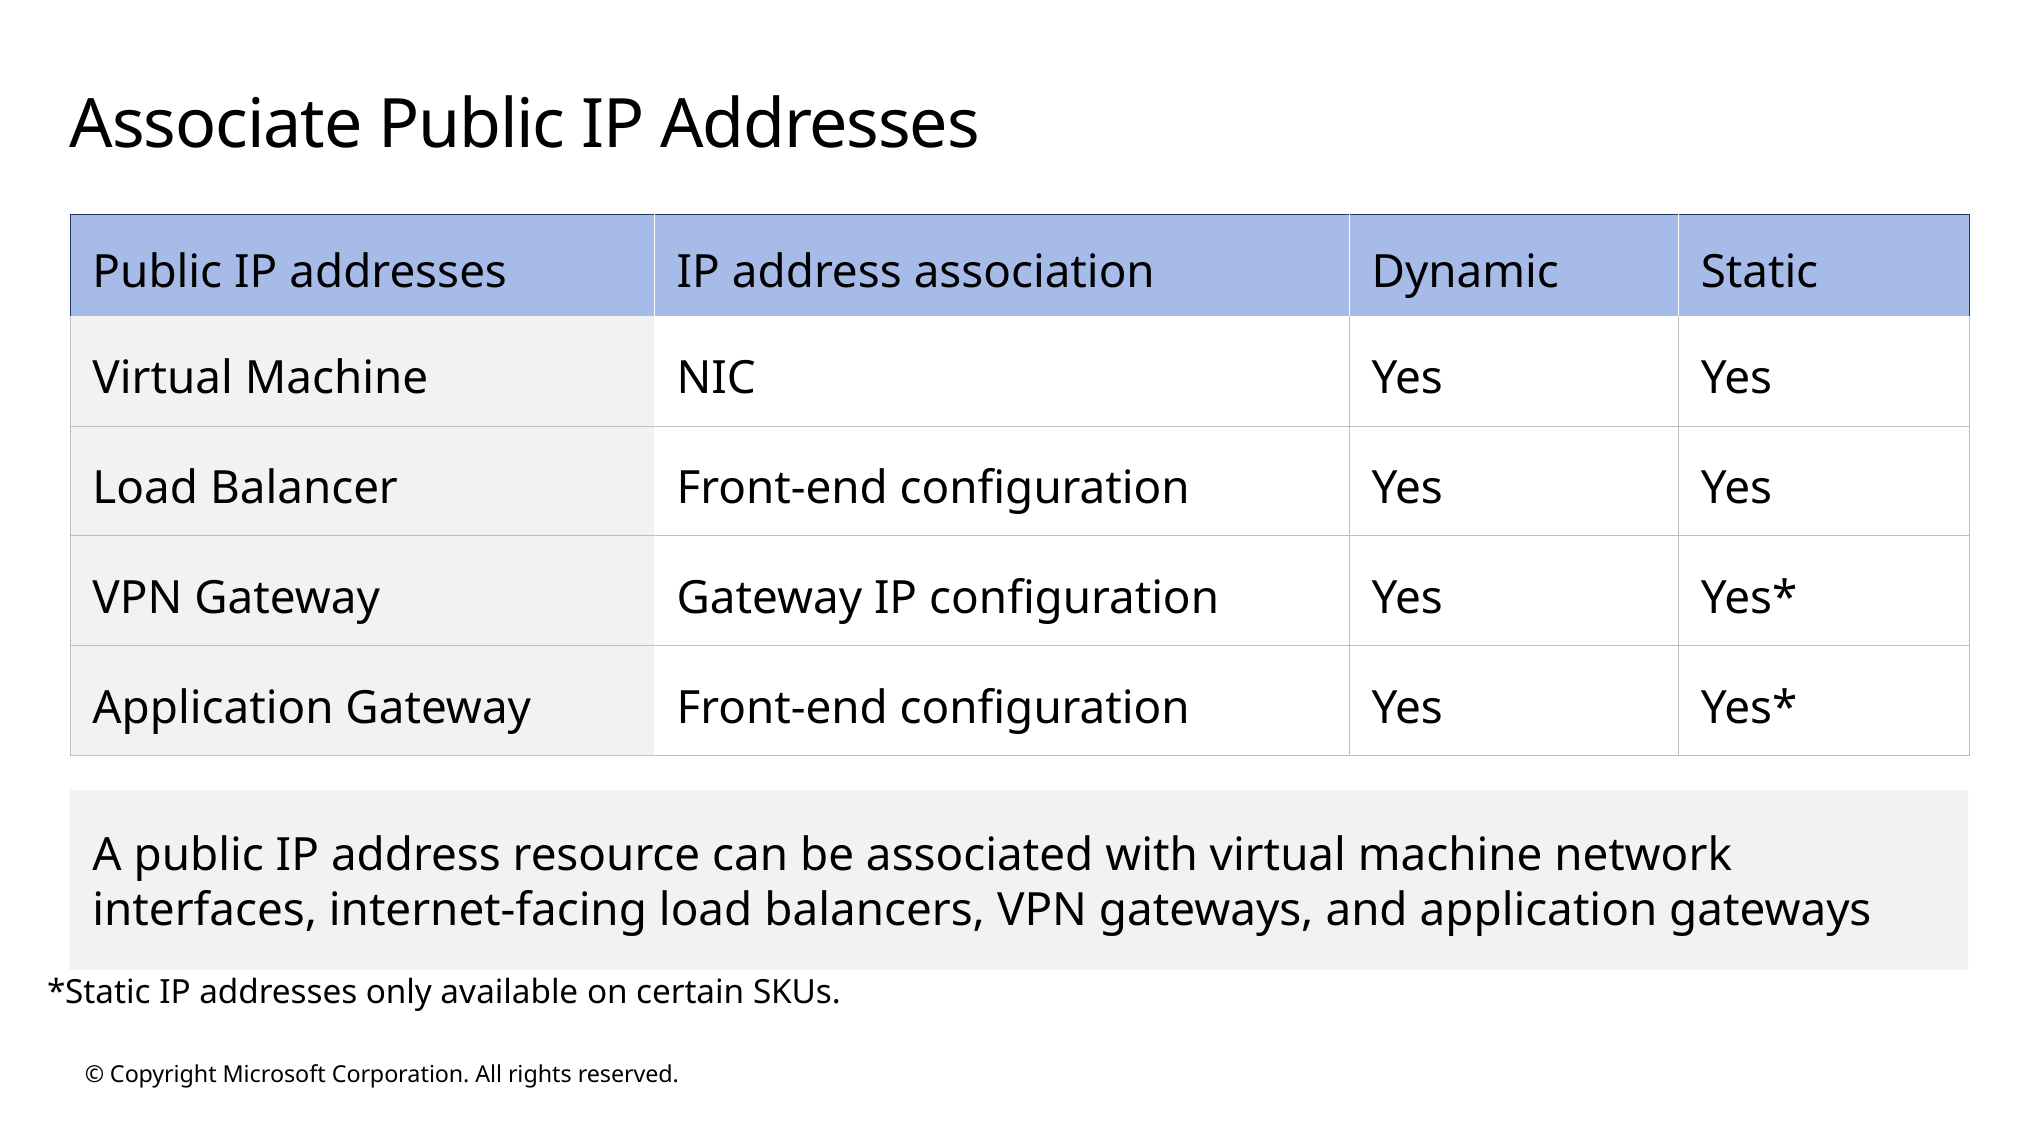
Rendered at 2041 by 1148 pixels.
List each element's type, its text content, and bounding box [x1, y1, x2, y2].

table_header IP address association [655, 215, 1349, 316]
table_cell Virtual Machine [71, 316, 654, 426]
table_cell Yes [1679, 316, 1969, 426]
table_cell Application Gateway [71, 646, 654, 755]
table_cell Load Balancer [71, 427, 654, 535]
text_box *Static IP addresses only available on certain SKUs. [47, 969, 843, 1010]
table_cell Yes* [1679, 536, 1969, 645]
table_cell Front-end configuration [654, 646, 1349, 755]
table_cell Front-end configuration [654, 427, 1349, 535]
table_cell NIC [654, 316, 1349, 426]
text_box A public IP address resource can be associated with virtual machine network interfaces, internet-facing load balancers, VPN gateways, and application gateways [69, 789, 1969, 970]
table_cell Yes* [1679, 646, 1969, 755]
title Associate Public IP Addresses [70, 73, 1968, 188]
table_cell VPN Gateway [71, 536, 654, 645]
table_header Dynamic [1350, 215, 1678, 316]
table_cell Gateway IP configuration [654, 536, 1349, 645]
table_cell Yes [1350, 427, 1678, 535]
table_cell Yes [1350, 316, 1678, 426]
table_header Public IP addresses [71, 215, 654, 316]
table_cell Yes [1350, 536, 1678, 645]
table_header Static [1679, 215, 1969, 316]
table_cell Yes [1679, 427, 1969, 535]
table_cell Yes [1350, 646, 1678, 755]
